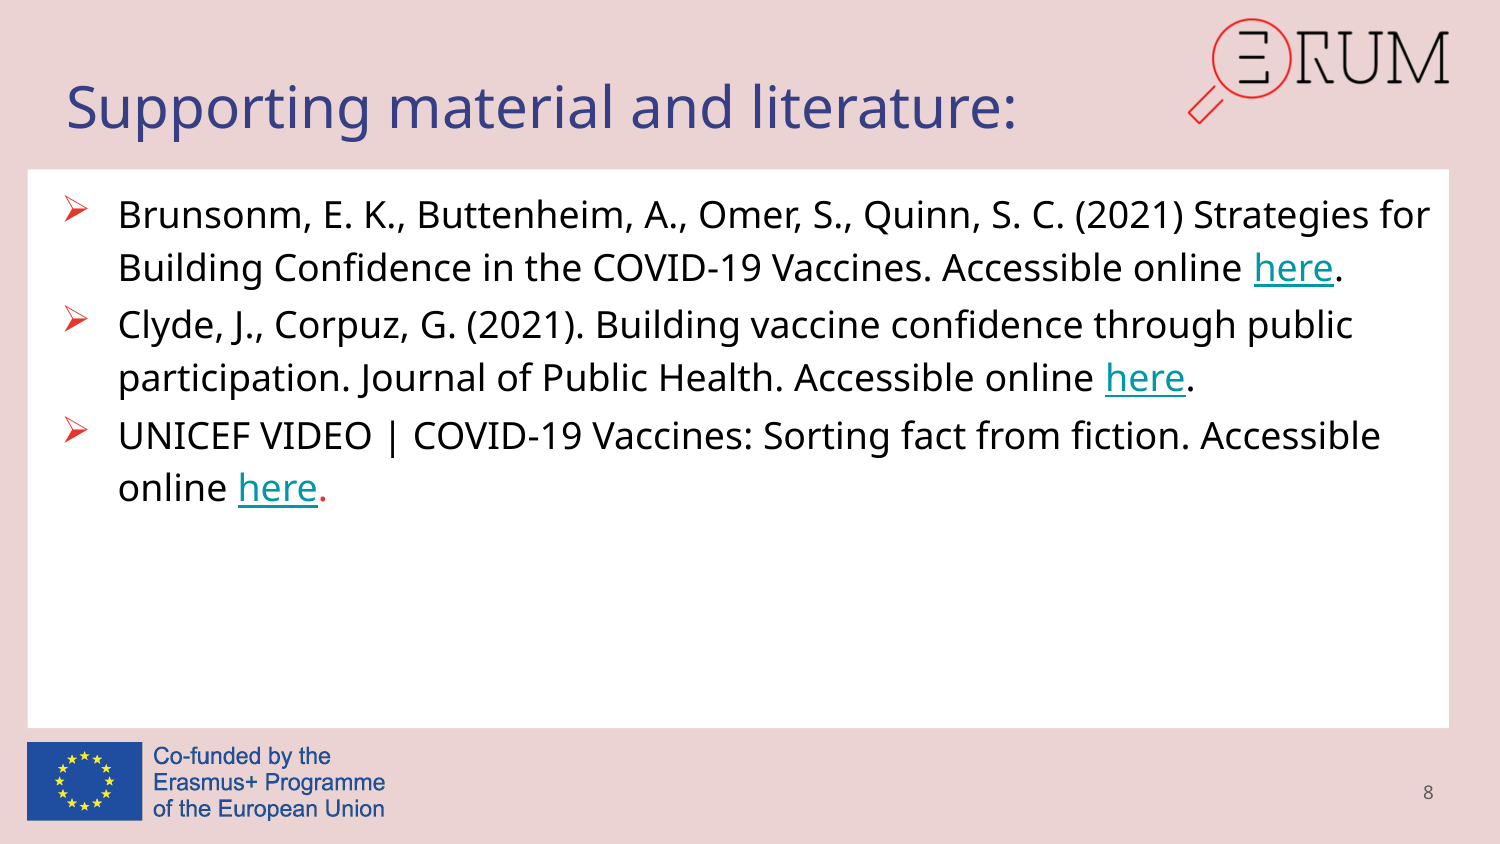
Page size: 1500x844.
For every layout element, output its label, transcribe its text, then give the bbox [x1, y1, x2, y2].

picture [27, 742, 385, 821]
list Brunsonm, E. K., Buttenheim, A., Omer, S., Quinn, S. C. (2021) Strategies for Building Confidence in the COVID-19 Vaccines. Accessible online here. Clyde, J., Corpuz, G. (2021). Building vaccine confidence through public participation. Journal of Public Health. Accessible online here. UNICEF VIDEO | COVID-19 Vaccines: Sorting fact from fiction. Accessible online here. [27, 169, 1449, 729]
title Supporting material and literature: [51, 55, 1168, 150]
picture [1136, 0, 1500, 137]
slide_number 8 [1358, 761, 1449, 826]
